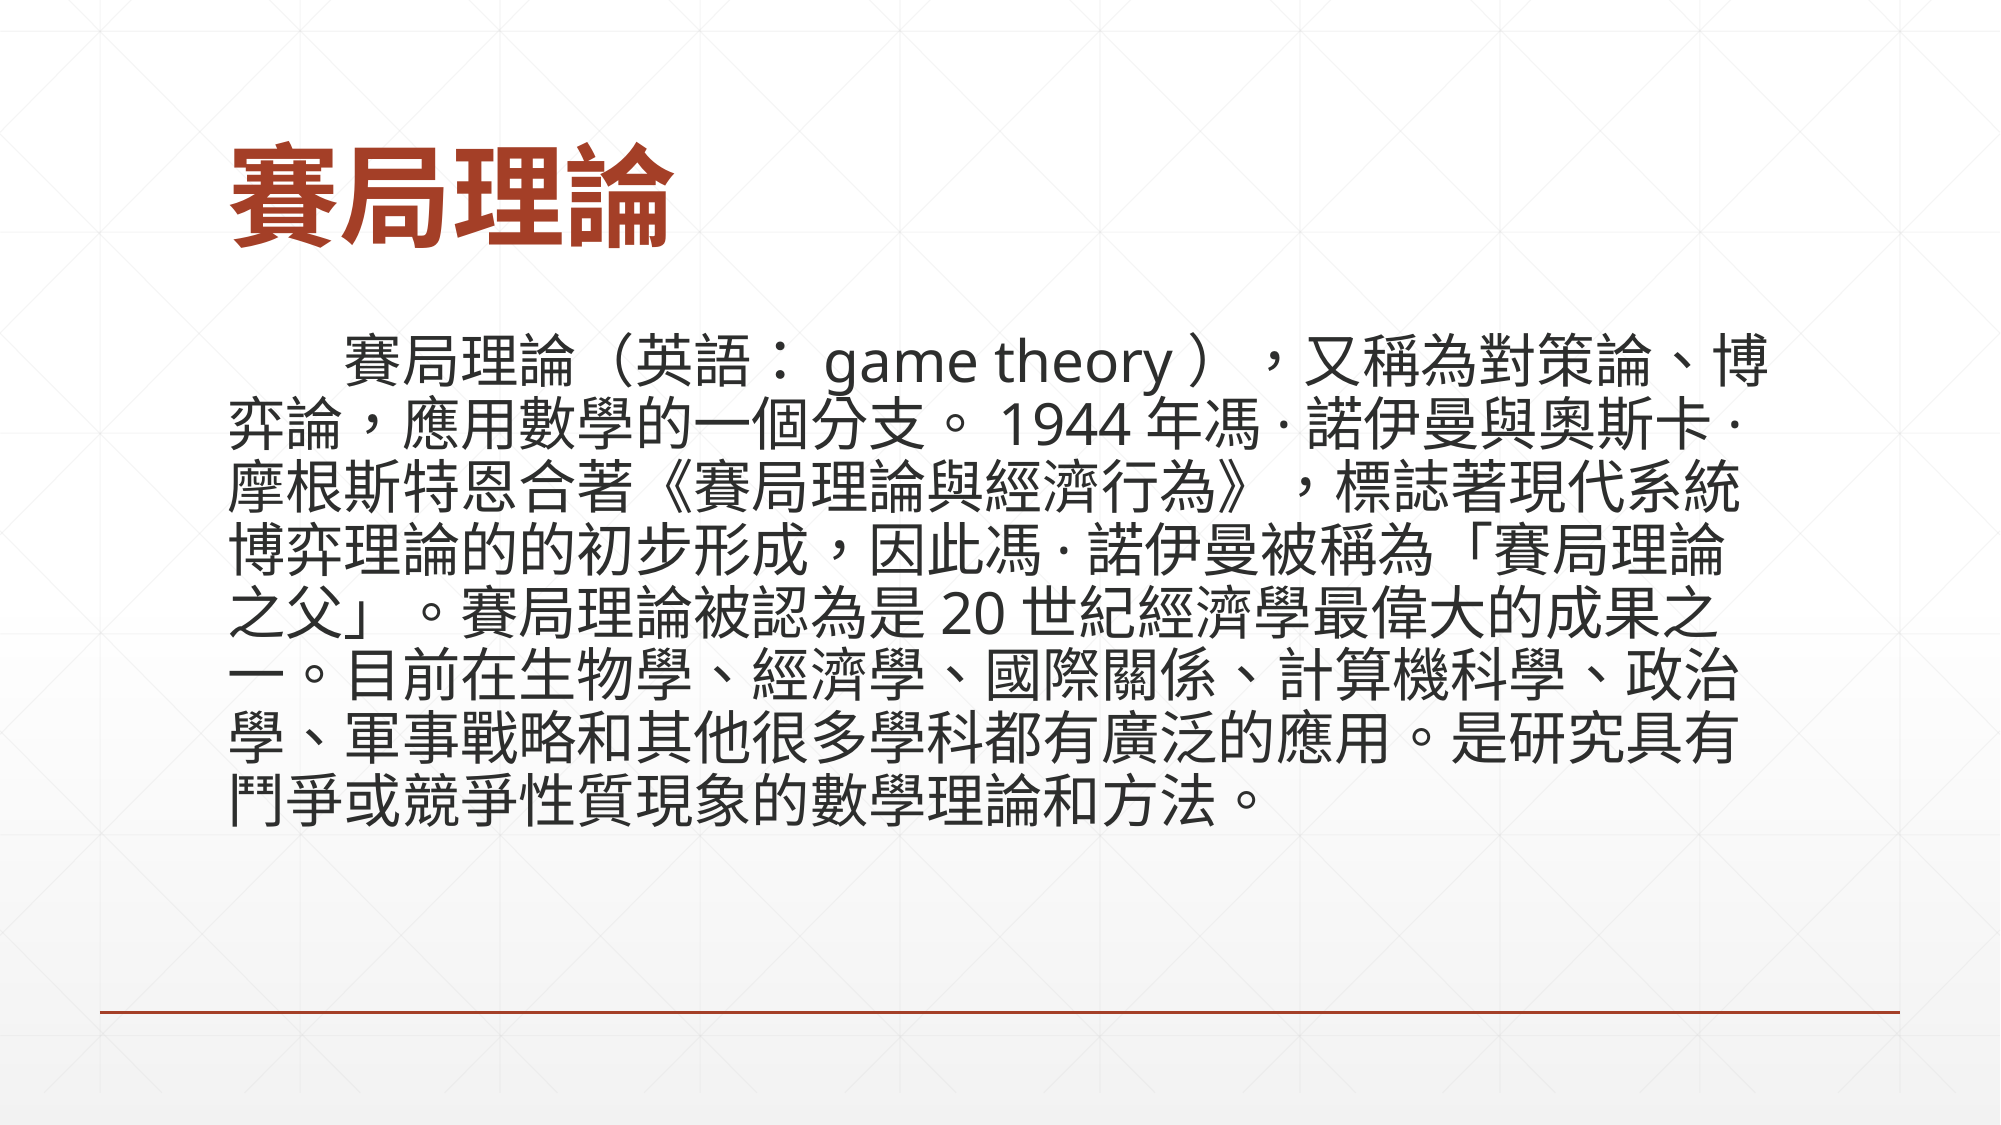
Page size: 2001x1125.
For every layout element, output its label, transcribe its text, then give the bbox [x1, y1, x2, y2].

title 賽局理論 [212, 82, 1788, 271]
list 賽局理論（英語：game theory），又稱為對策論、博弈論，應用數學的一個分支。1944年馮·諾伊曼與奧斯卡·摩根斯特恩合著《賽局理論與經濟行為》，標誌著現代系統博弈理論的的初步形成，因此馮·諾伊曼被稱為「賽局理論之父」。賽局理論被認為是20世紀經濟學最偉大的成果之一。目前在生物學、經濟學、國際關係、計算機科學、政治學、軍事戰略和其他很多學科都有廣泛的應用。是研究具有鬥爭或競爭性質現象的數學理論和方法。 [212, 324, 1788, 950]
